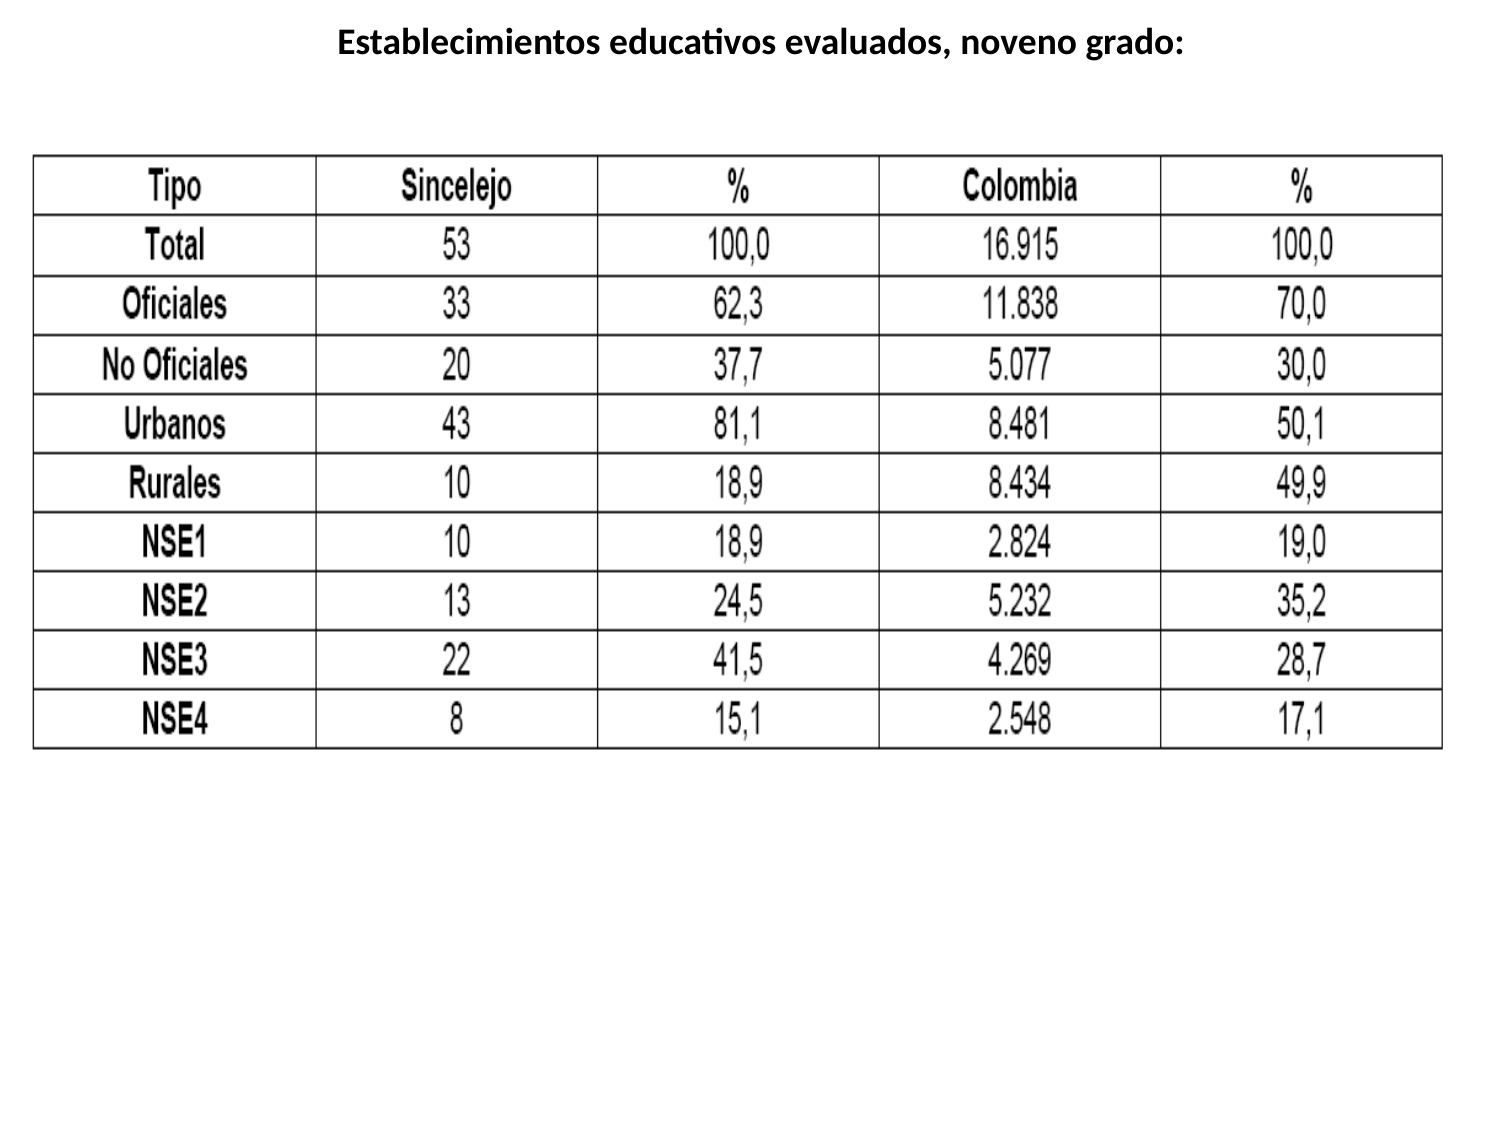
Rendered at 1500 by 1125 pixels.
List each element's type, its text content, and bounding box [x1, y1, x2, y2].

picture [23, 140, 1454, 774]
text_box Establecimientos educativos evaluados, noveno grado: [222, 9, 1301, 70]
